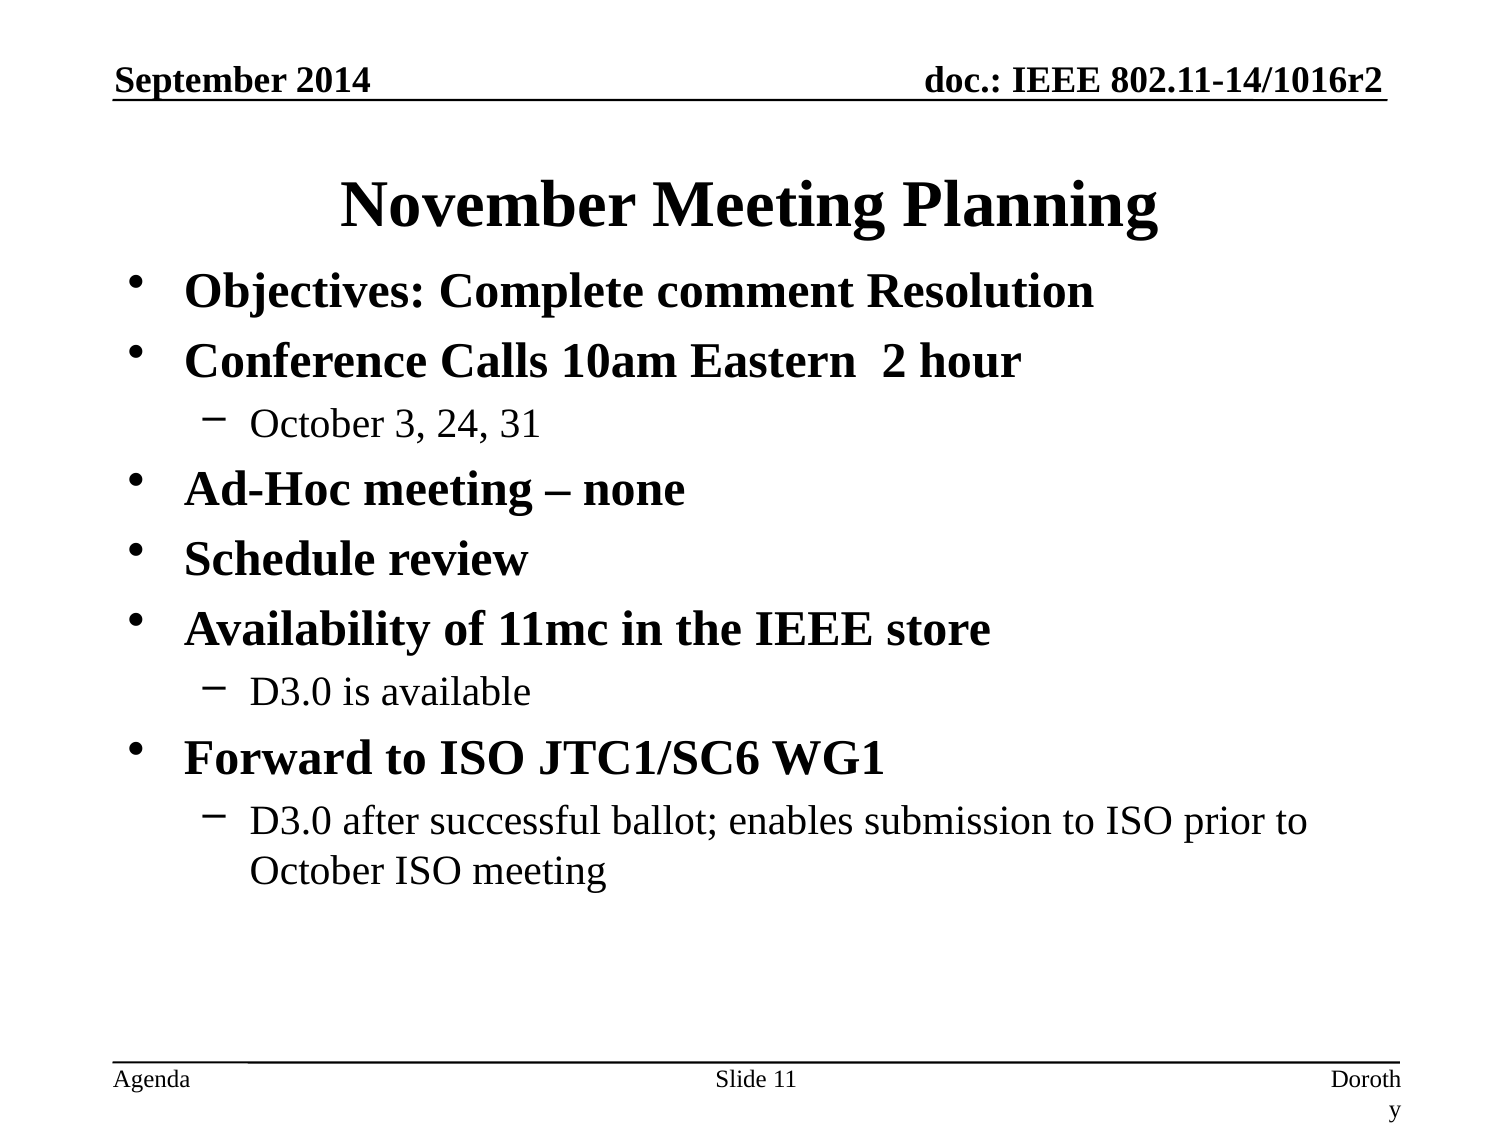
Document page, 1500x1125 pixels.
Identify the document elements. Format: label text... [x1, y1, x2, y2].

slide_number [114, 54, 425, 100]
slide_number Slide 11 [712, 1063, 800, 1093]
title November Meeting Planning [112, 112, 1388, 249]
footer Dorothy Stanley, Aruba Networks [1325, 1062, 1402, 1093]
list Objectives: Complete comment Resolution Conference Calls 10am Eastern 2 hour October 3, 24, 31 Ad-Hoc meeting – none Schedule review Availability of 11mc in the IEEE store D3.0 is available Forward to ISO JTC1/SC6 WG1 D3.0 after successful ballot; enables submission to ISO prior to October ISO meeting [112, 249, 1388, 1063]
